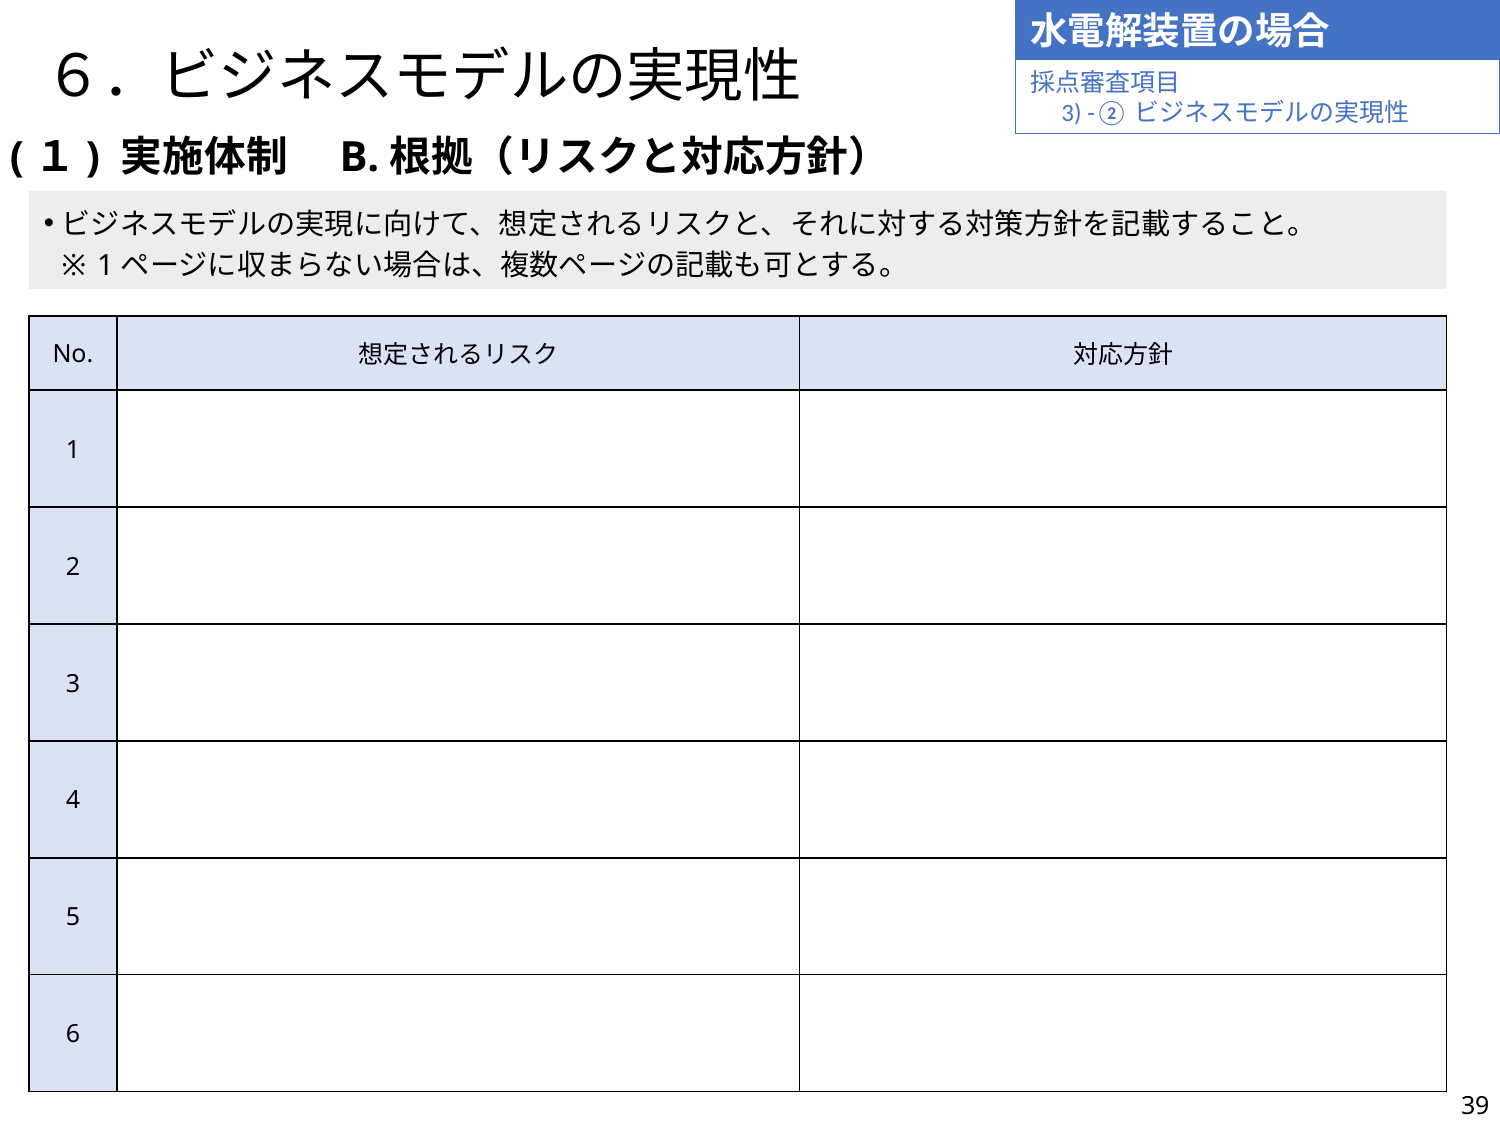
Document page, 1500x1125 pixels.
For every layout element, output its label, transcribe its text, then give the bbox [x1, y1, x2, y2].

table_cell 2 [30, 508, 116, 623]
table_cell [118, 391, 799, 506]
table_cell [800, 625, 1446, 740]
table_cell 5 [30, 859, 116, 974]
table_cell 1 [30, 391, 116, 506]
title ６．ビジネスモデルの実現性 [29, 33, 1015, 122]
table_cell 6 [30, 975, 116, 1091]
table_cell [118, 742, 799, 857]
table_cell [800, 975, 1446, 1091]
table_cell 4 [30, 742, 116, 857]
table_cell [800, 391, 1446, 506]
table_cell [800, 859, 1446, 974]
table_cell [118, 625, 799, 740]
text_box ビジネスモデルの実現に向けて、想定されるリスクと、それに対する対策方針を記載すること。 1ページに収まらない場合は、複数ページの記載も可とする。 [29, 190, 1447, 289]
table_header 対応方針 [800, 317, 1446, 389]
text_box 採点審査項目 3) -②ビジネスモデルの実現性 [1015, 59, 1500, 134]
text_box 水電解装置の場合 [1015, 0, 1500, 59]
table_cell [118, 975, 799, 1091]
table_cell [118, 859, 799, 974]
table_header 想定されるリスク [118, 317, 799, 389]
table_cell [800, 508, 1446, 623]
table_cell [800, 742, 1446, 857]
text_box (１) 実施体制 B.根拠（リスクと対応方針） [0, 122, 906, 187]
table_header No. [30, 317, 116, 389]
table_cell [118, 508, 799, 623]
table_cell 3 [30, 625, 116, 740]
